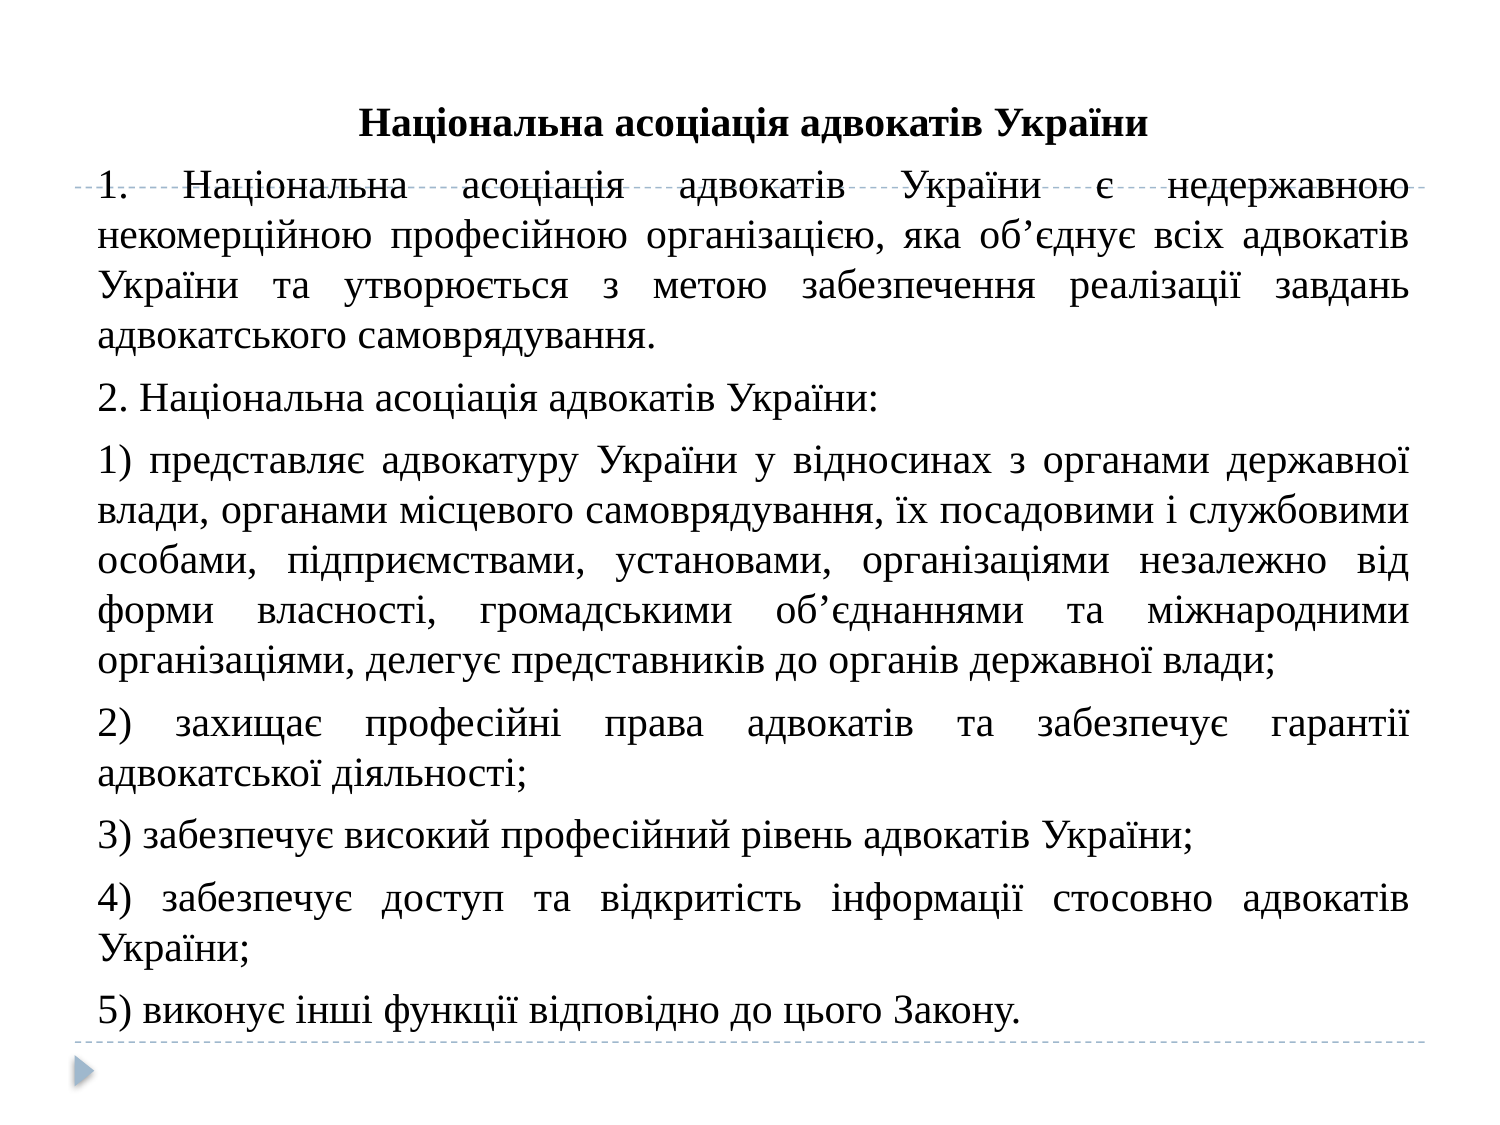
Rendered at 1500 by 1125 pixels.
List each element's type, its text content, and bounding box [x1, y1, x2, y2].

list Національна асоціація адвокатів України 1. Національна асоціація адвокатів України є недержавною некомерційною професійною організацією, яка об’єднує всіх адвокатів України та утворюється з метою забезпечення реалізації завдань адвокатського самоврядування. 2. Національна асоціація адвокатів України: 1) представляє адвокатуру України у відносинах з органами державної влади, органами місцевого самоврядування, їх посадовими і службовими особами, підприємствами, установами, організаціями незалежно від форми власності, громадськими об’єднаннями та міжнародними організаціями, делегує представників до органів державної влади; 2) захищає професійні права адвокатів та забезпечує гарантії адвокатської діяльності; 3) забезпечує високий професійний рівень адвокатів України; 4) забезпечує доступ та відкритість інформації стосовно адвокатів України; 5) виконує інші функції відповідно до цього Закону. [82, 86, 1425, 1035]
